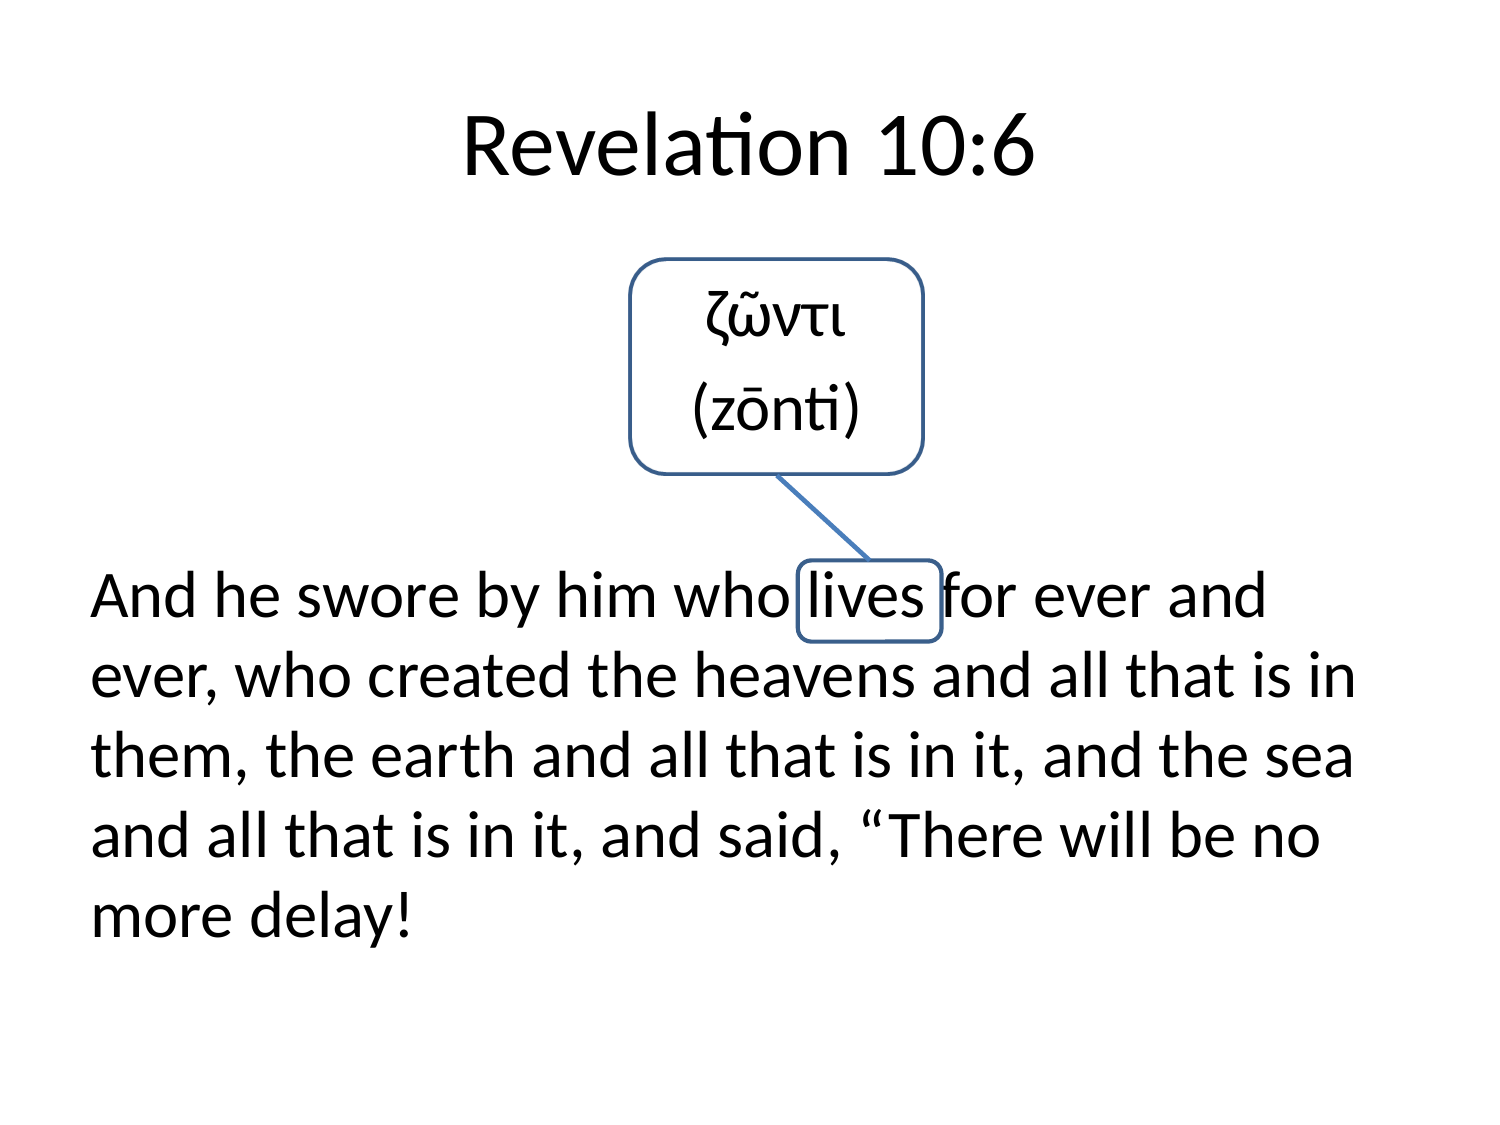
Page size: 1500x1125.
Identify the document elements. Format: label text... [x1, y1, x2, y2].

picture [628, 257, 926, 476]
list ζῶντι (zōnti) And he swore by him who lives for ever and ever, who created the heavens and all that is in them, the earth and all that is in it, and the sea and all that is in it, and said, “There will be no more delay! [75, 262, 1425, 1005]
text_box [776, 475, 870, 561]
title Revelation 10:6 [75, 45, 1425, 233]
text_box [795, 558, 944, 644]
